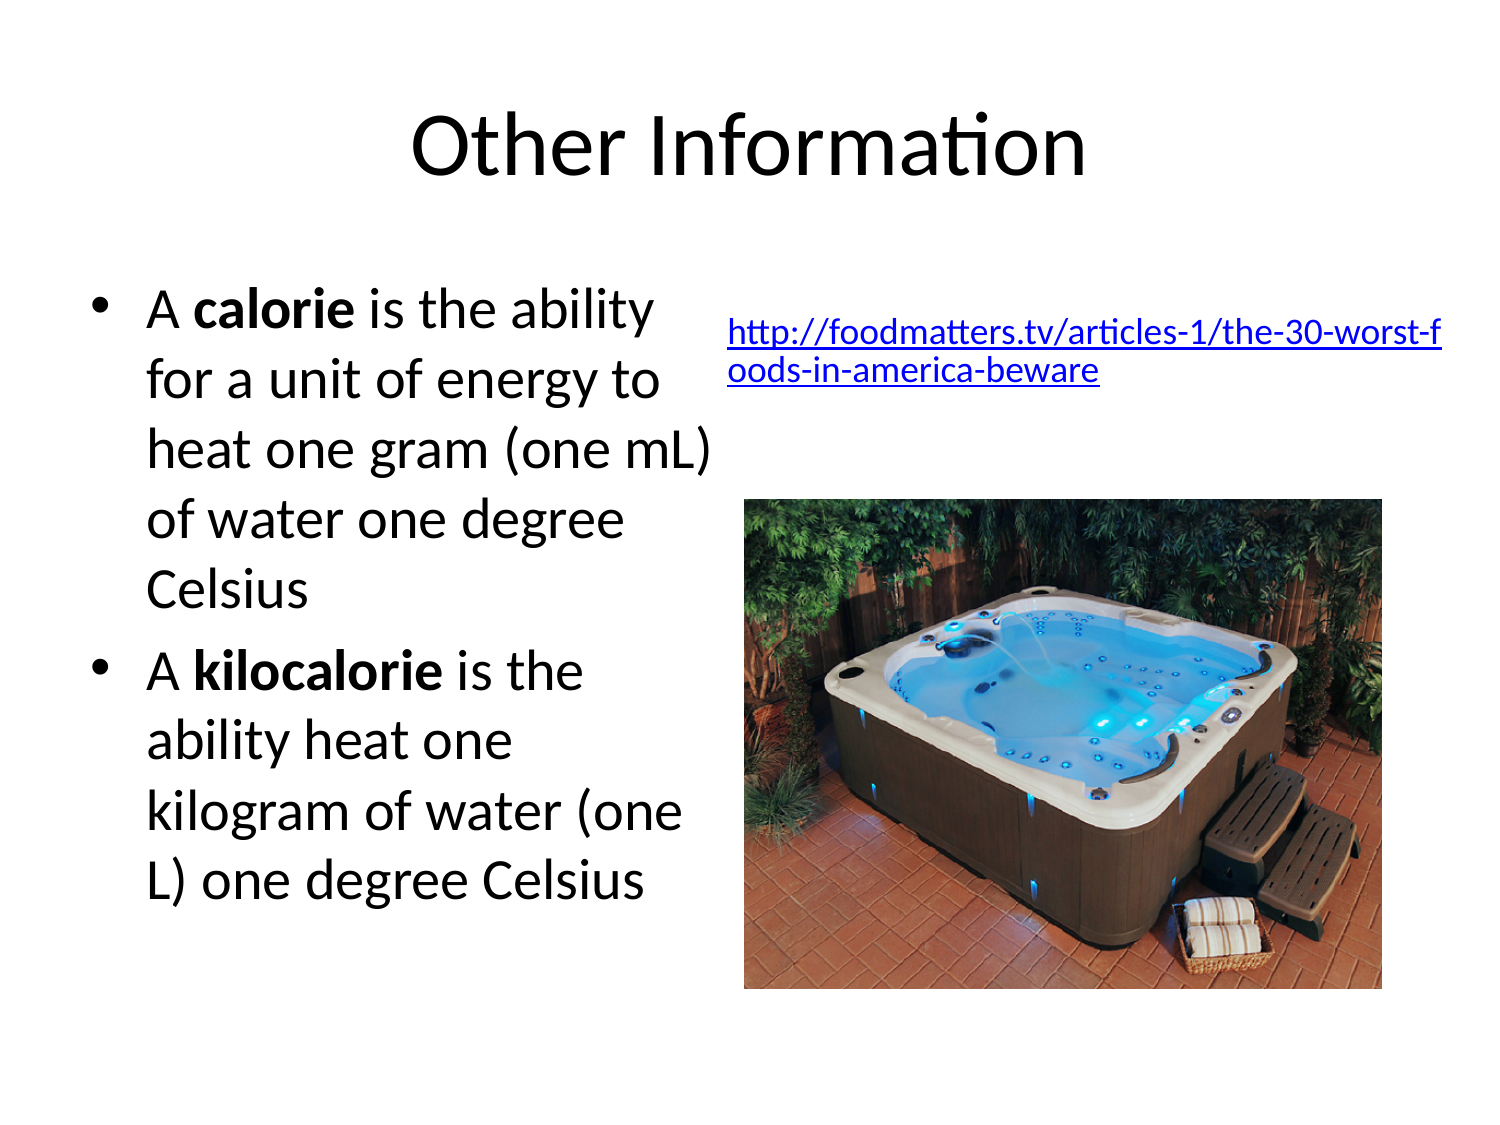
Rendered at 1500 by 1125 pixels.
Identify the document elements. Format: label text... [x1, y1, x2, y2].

list A calorie is the ability for a unit of energy to heat one gram (one mL) of water one degree Celsius A kilocalorie is the ability heat one kilogram of water (one L) one degree Celsius [75, 262, 738, 1005]
title Other Information [75, 45, 1425, 233]
picture [744, 499, 1382, 990]
text_box http://foodmatters.tv/articles-1/the-30-worst-foods-in-america-beware [712, 299, 1463, 360]
